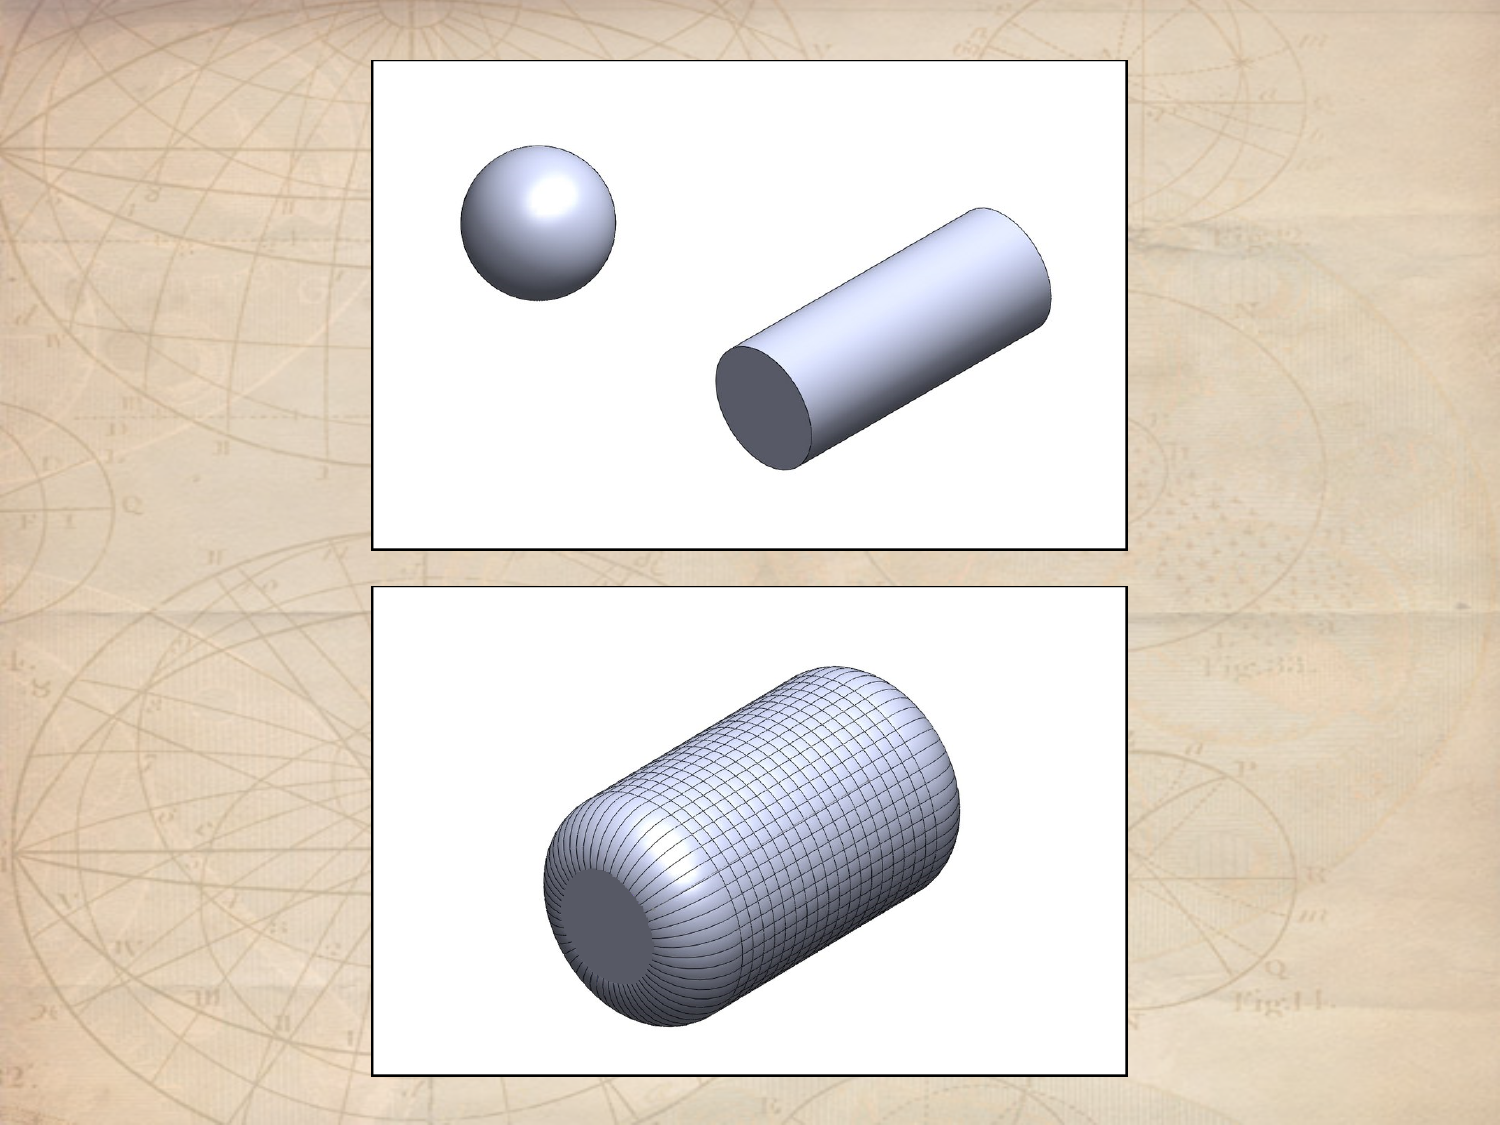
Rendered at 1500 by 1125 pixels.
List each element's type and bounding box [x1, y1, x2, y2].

picture [371, 60, 1129, 551]
picture [371, 585, 1129, 1077]
